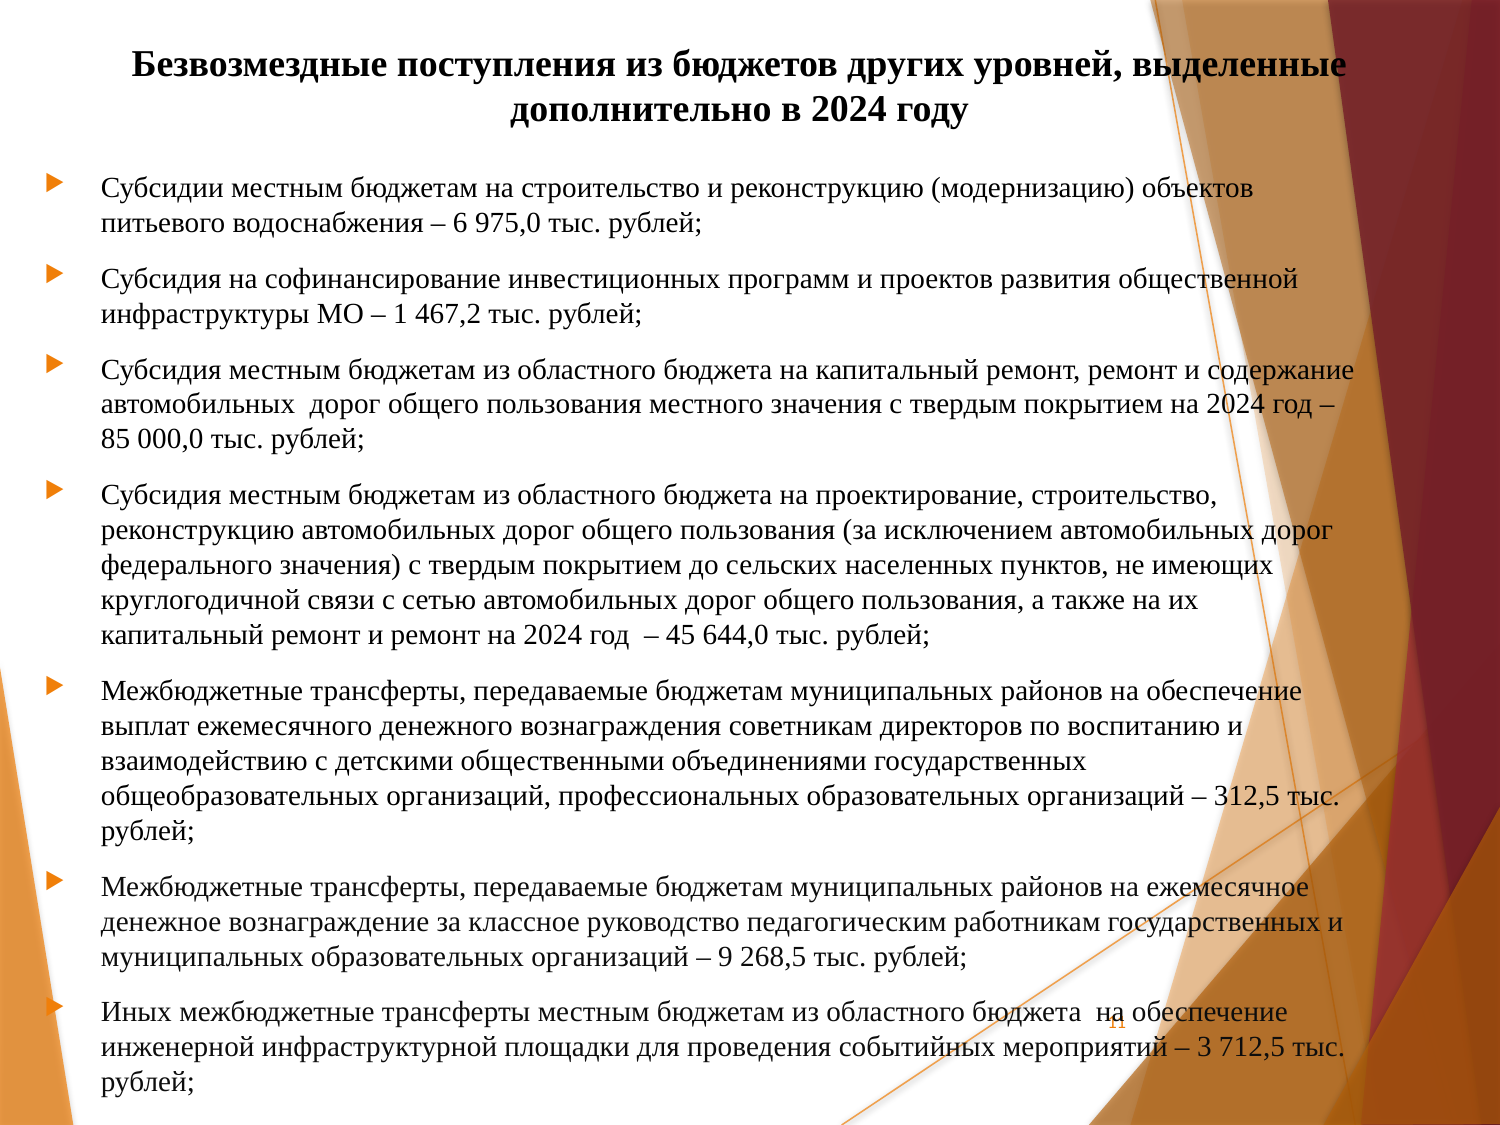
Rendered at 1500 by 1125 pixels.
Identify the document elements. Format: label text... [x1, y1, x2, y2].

list Субсидии местным бюджетам на строительство и реконструкцию (модернизацию) объектов питьевого водоснабжения – 6 975,0 тыс. рублей; Субсидия на софинансирование инвестиционных программ и проектов развития общественной инфраструктуры МО – 1 467,2 тыс. рублей; Субсидия местным бюджетам из областного бюджета на капитальный ремонт, ремонт и содержание автомобильных дорог общего пользования местного значения с твердым покрытием на 2024 год – 85 000,0 тыс. рублей; Субсидия местным бюджетам из областного бюджета на проектирование, строительство, реконструкцию автомобильных дорог общего пользования (за исключением автомобильных дорог федерального значения) с твердым покрытием до сельских населенных пунктов, не имеющих круглогодичной связи с сетью автомобильных дорог общего пользования, а также на их капитальный ремонт и ремонт на 2024 год – 45 644,0 тыс. рублей; Межбюджетные трансферты, передаваемые бюджетам муниципальных районов на обеспечение выплат ежемесячного денежного вознаграждения советникам директоров по воспитанию и взаимодействию с детскими общественными объединениями государственных общеобразовательных организаций, профессиональных образовательных организаций – 312,5 тыс. рублей; Межбюджетные трансферты, передаваемые бюджетам муниципальных районов на ежемесячное денежное вознаграждение за классное руководство педагогическим работникам государственных и муниципальных образовательных организаций – 9 268,5 тыс. рублей; Иных межбюджетные трансферты местным бюджетам из областного бюджета на обеспечение инженерной инфраструктурной площадки для проведения событийных мероприятий – 3 712,5 тыс. рублей; [29, 160, 1377, 1083]
title Безвозмездные поступления из бюджетов других уровней, выделенные дополнительно в 2024 году [64, 30, 1415, 138]
slide_number 11 [1057, 991, 1142, 1051]
